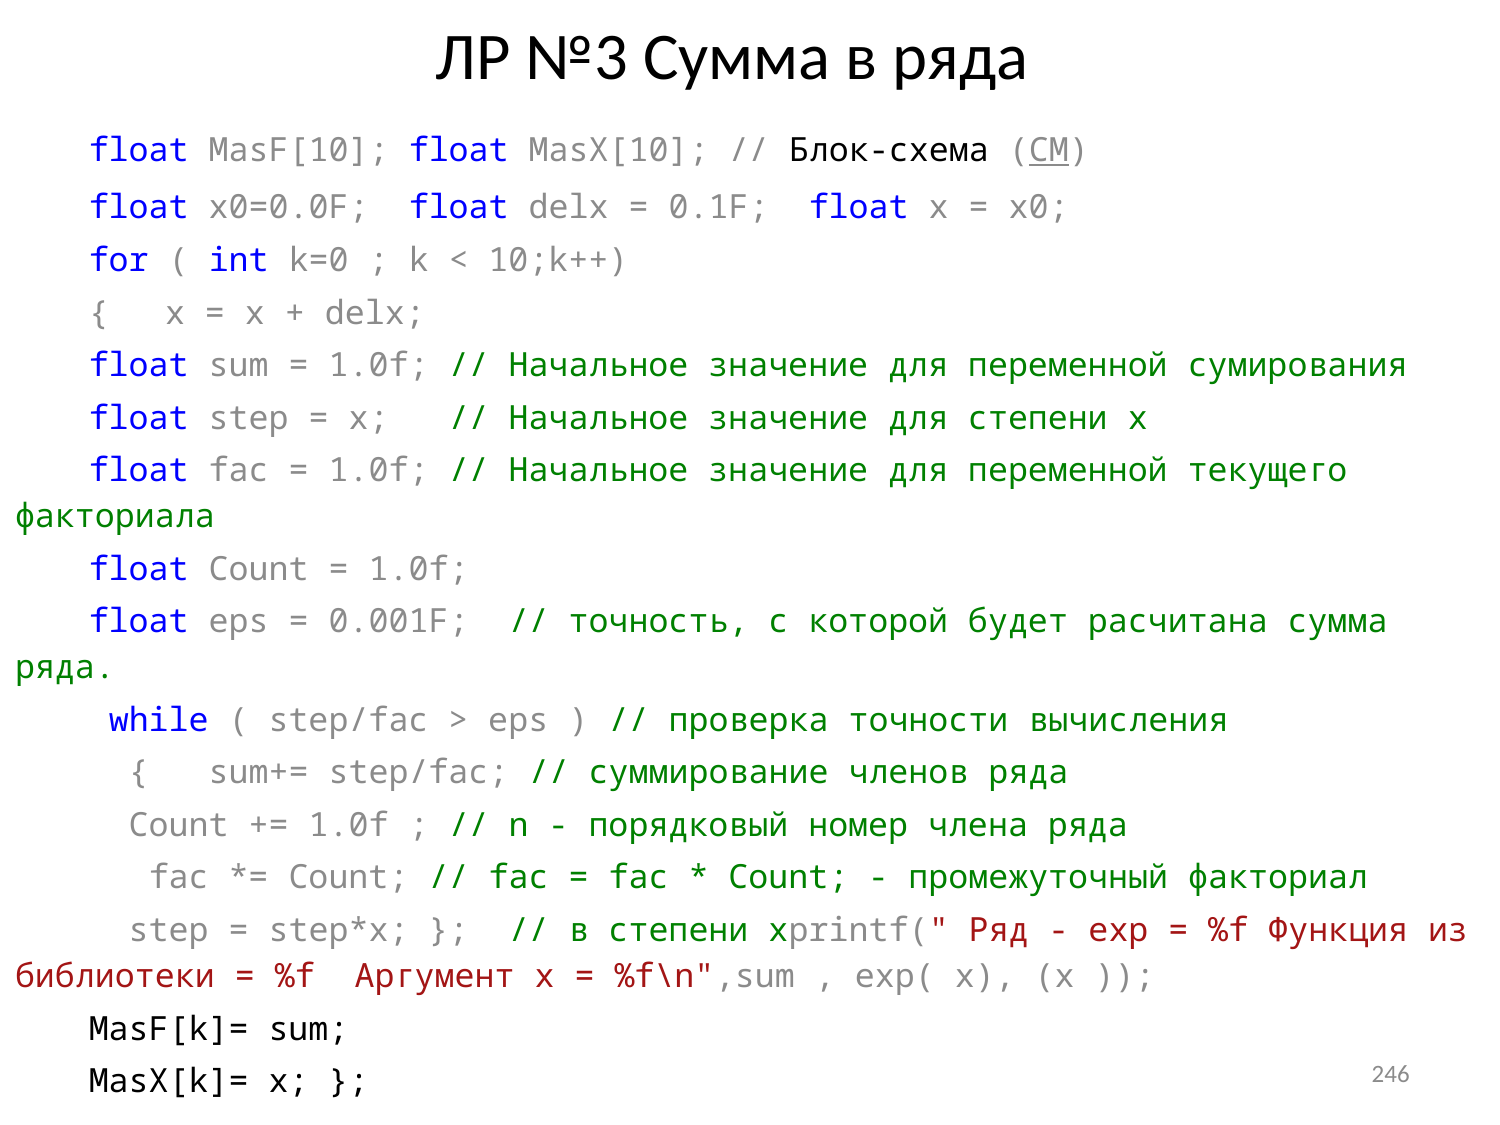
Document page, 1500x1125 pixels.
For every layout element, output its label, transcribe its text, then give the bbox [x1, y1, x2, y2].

title ЛР №3 Сумма в ряда [171, 0, 1294, 107]
text_box float MasF[10]; float MasX[10]; // Блок-схема (СМ) float x0=0.0F; float delx = 0.1F; float x = x0; for ( int k=0 ; k < 10;k++) { x = x + delx; float sum = 1.0f; // Начальное значение для переменной сумирования float step = x; // Начальное значение для степени х float fac = 1.0f; // Начальное значение для переменной текущего факториала float Count = 1.0f; float eps = 0.001F; // точность, с которой будет расчитана сумма ряда. while ( step/fac > eps ) // проверка точности вычисления { sum+= step/fac; // суммирование членов ряда Count += 1.0f ; // n - порядковый номер члена ряда fac *= Count; // fac = fac * Count; - промежуточный факториал step = step*x; }; // в степени xprintf(" Ряд - exp = %f Функция из библиотеки = %f Аргумент x = %f\n",sum , exp( x), (x )); MasF[k]= sum; MasX[k]= x; }; [0, 113, 1500, 1024]
slide_number 246 [1074, 1042, 1425, 1103]
